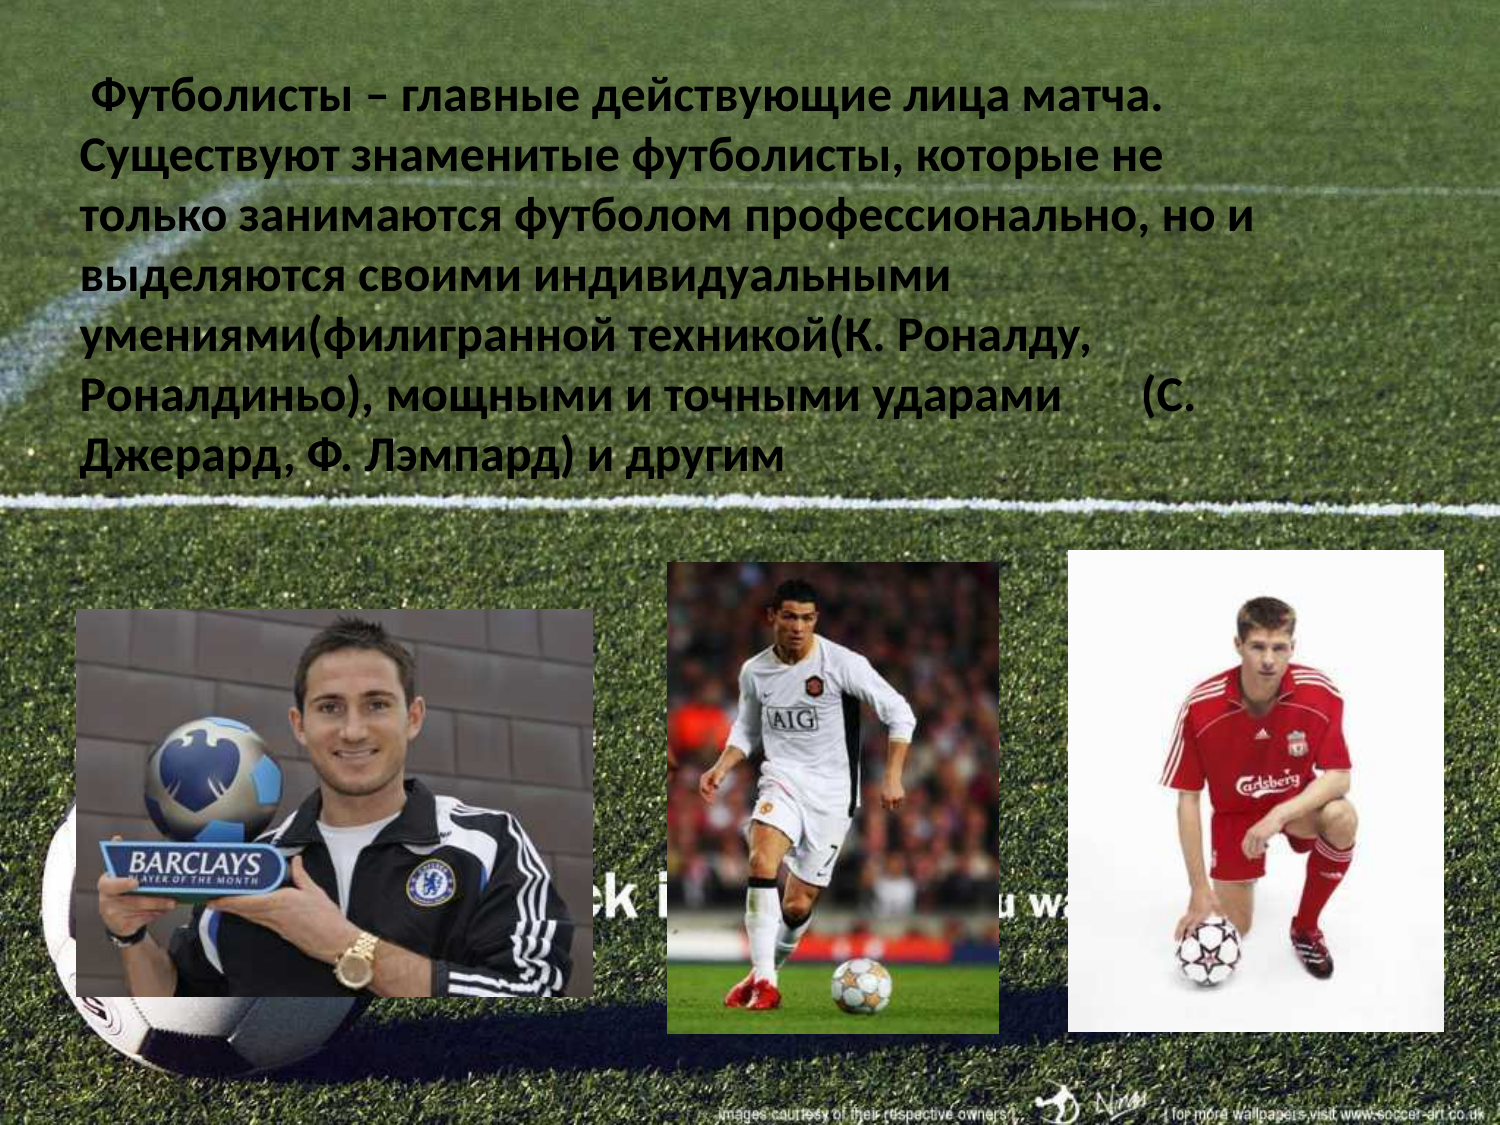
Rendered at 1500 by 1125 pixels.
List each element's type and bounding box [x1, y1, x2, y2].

picture [76, 609, 593, 997]
picture [667, 562, 999, 1035]
list [0, 0, 1500, 1125]
picture [1068, 550, 1445, 1032]
